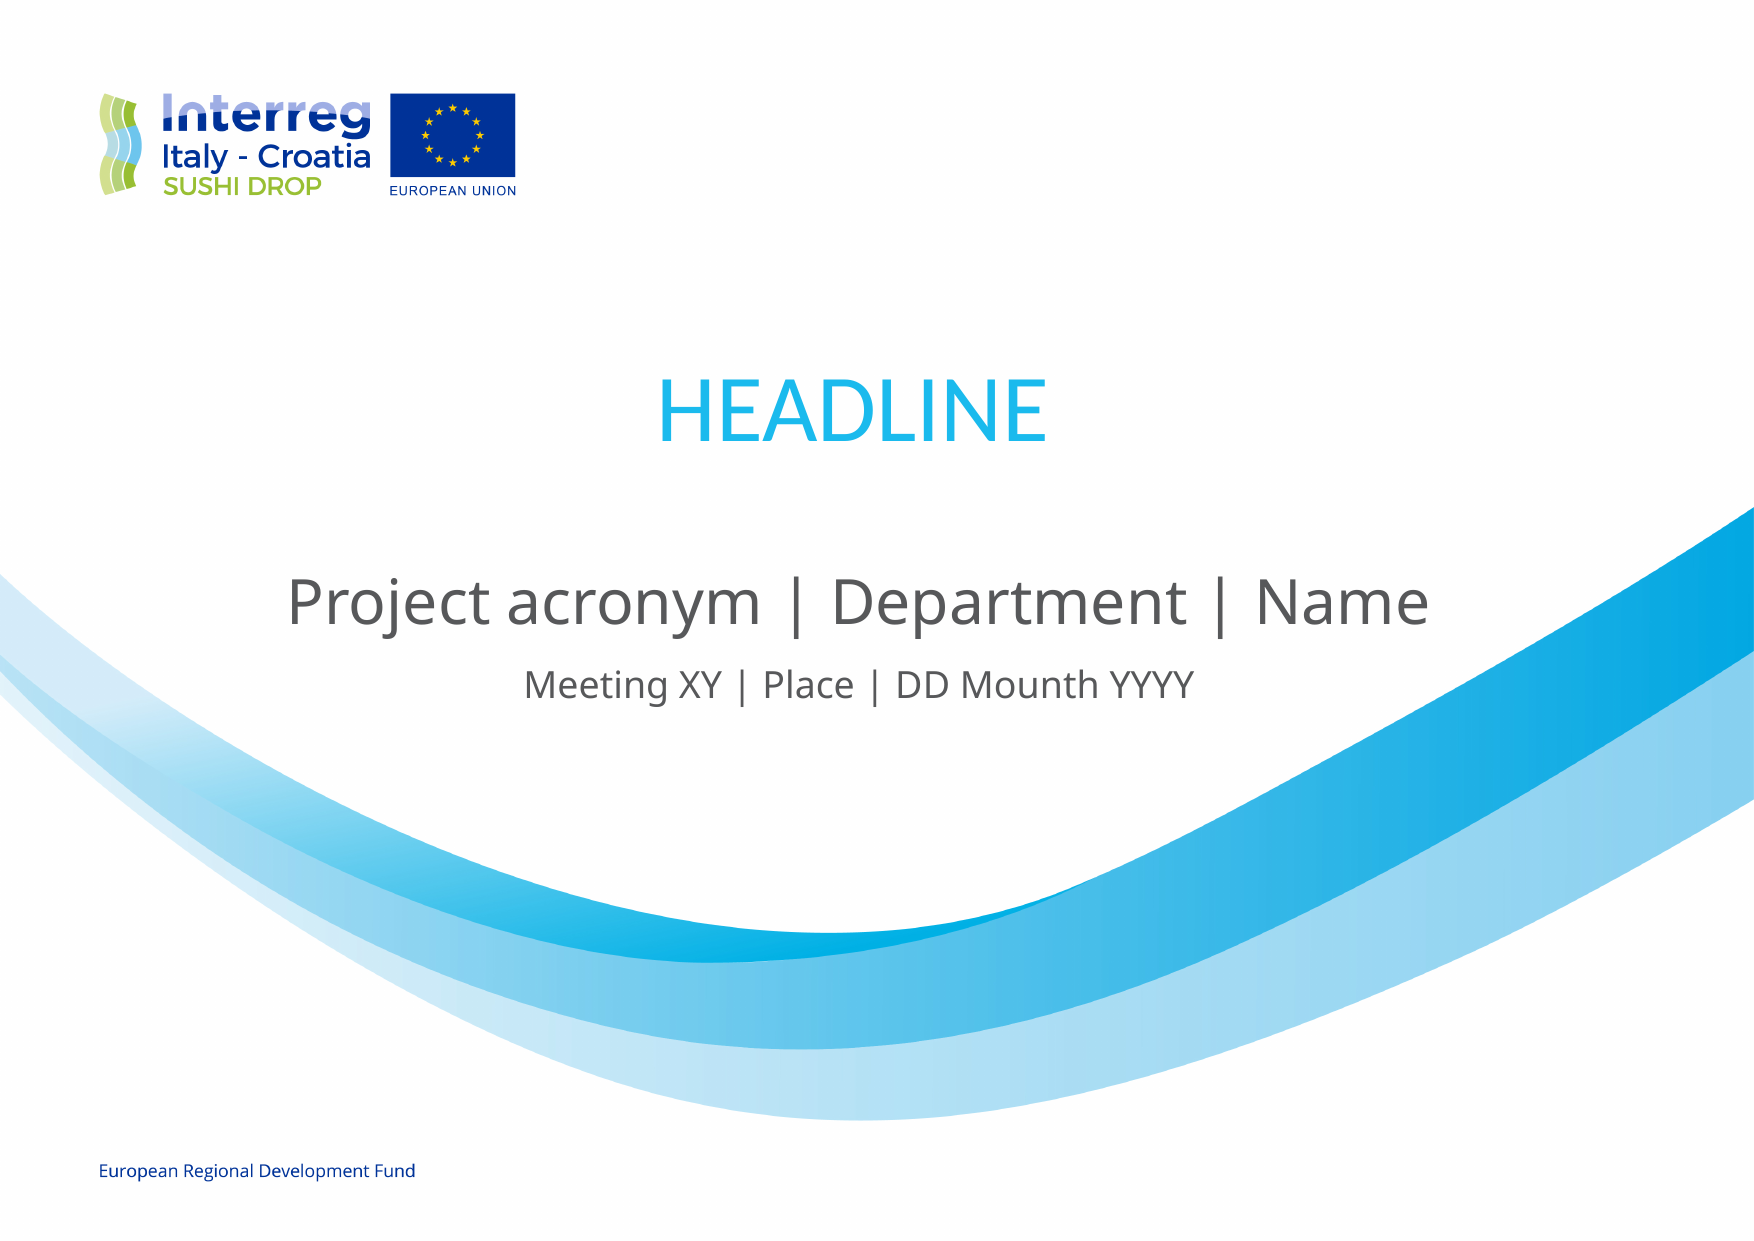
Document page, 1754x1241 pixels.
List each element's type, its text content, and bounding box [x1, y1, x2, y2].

picture [0, 0, 1754, 1241]
text_box Project acronym | Department | Name [156, 553, 1563, 646]
text_box Meeting XY | Place | DD Mounth YYYY [156, 652, 1563, 716]
text_box HEADLINE [427, 337, 1279, 470]
